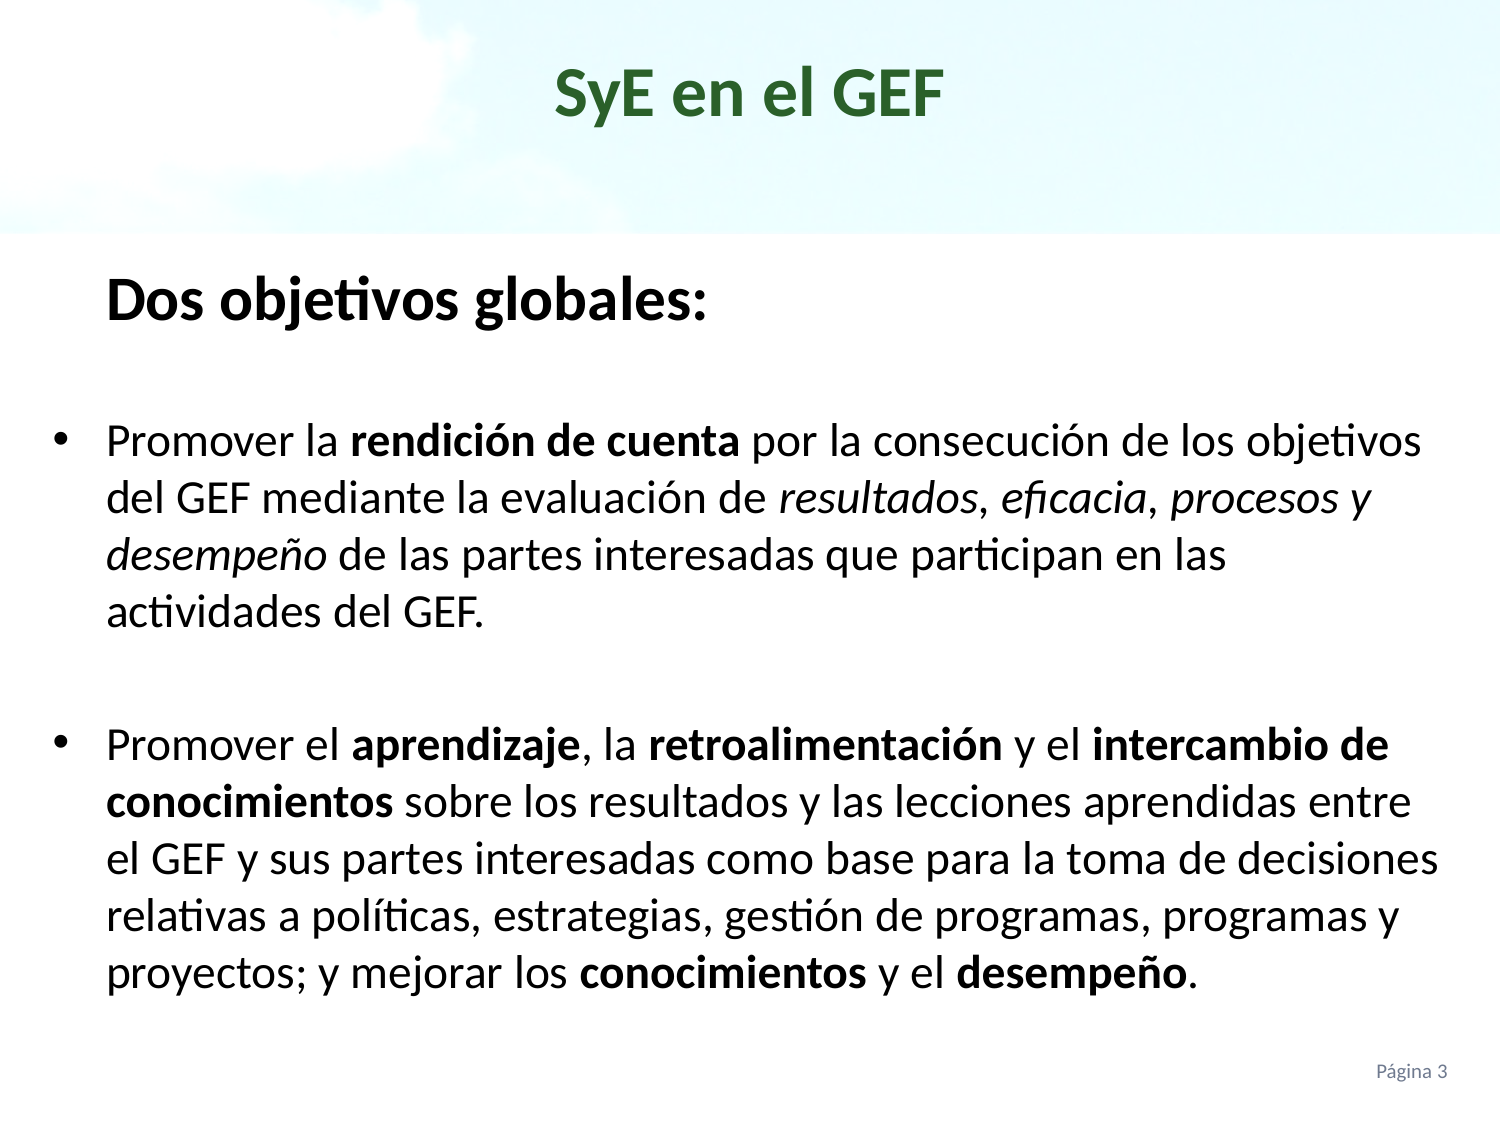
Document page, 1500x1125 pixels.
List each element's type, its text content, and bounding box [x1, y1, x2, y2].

title SyE en el GEF [37, 37, 1463, 225]
list Dos objetivos globales: Promover la rendición de cuenta por la consecución de los objetivos del GEF mediante la evaluación de resultados, eficacia, procesos y desempeño de las partes interesadas que participan en las actividades del GEF. Promover el aprendizaje, la retroalimentación y el intercambio de conocimientos sobre los resultados y las lecciones aprendidas entre el GEF y sus partes interesadas como base para la toma de decisiones relativas a políticas, estrategias, gestión de programas, programas y proyectos; y mejorar los conocimientos y el desempeño. [37, 249, 1463, 1050]
